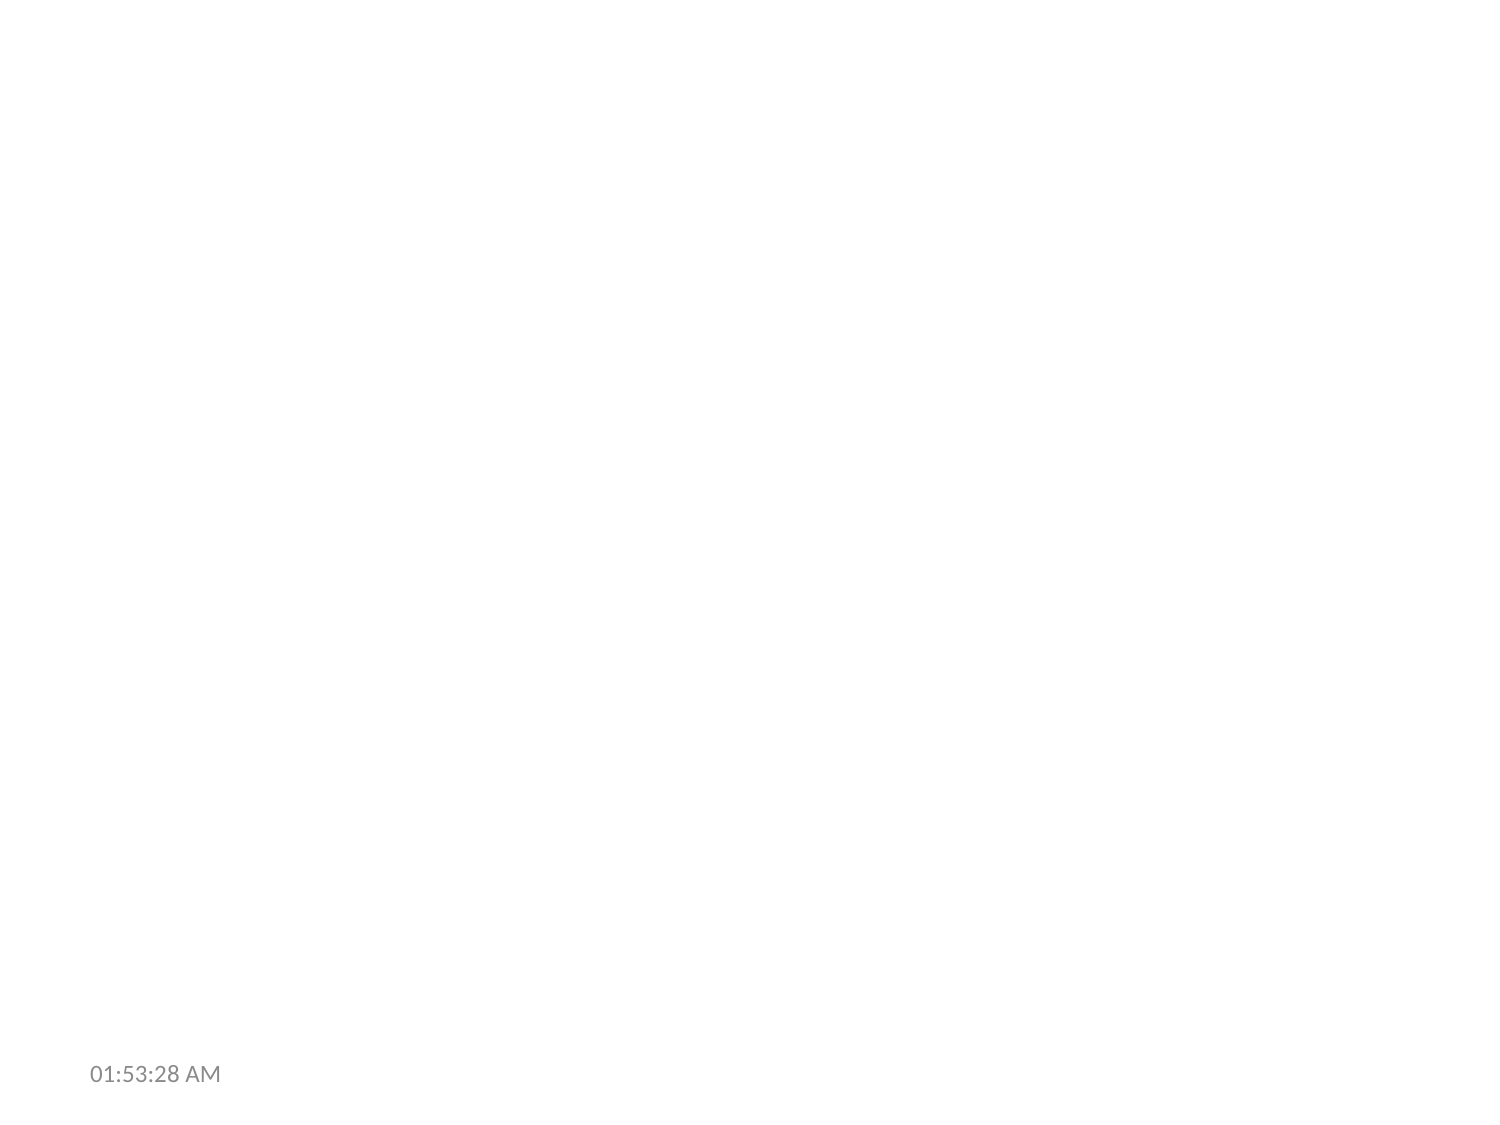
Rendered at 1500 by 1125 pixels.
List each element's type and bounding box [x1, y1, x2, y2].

slide_number [75, 1042, 425, 1103]
